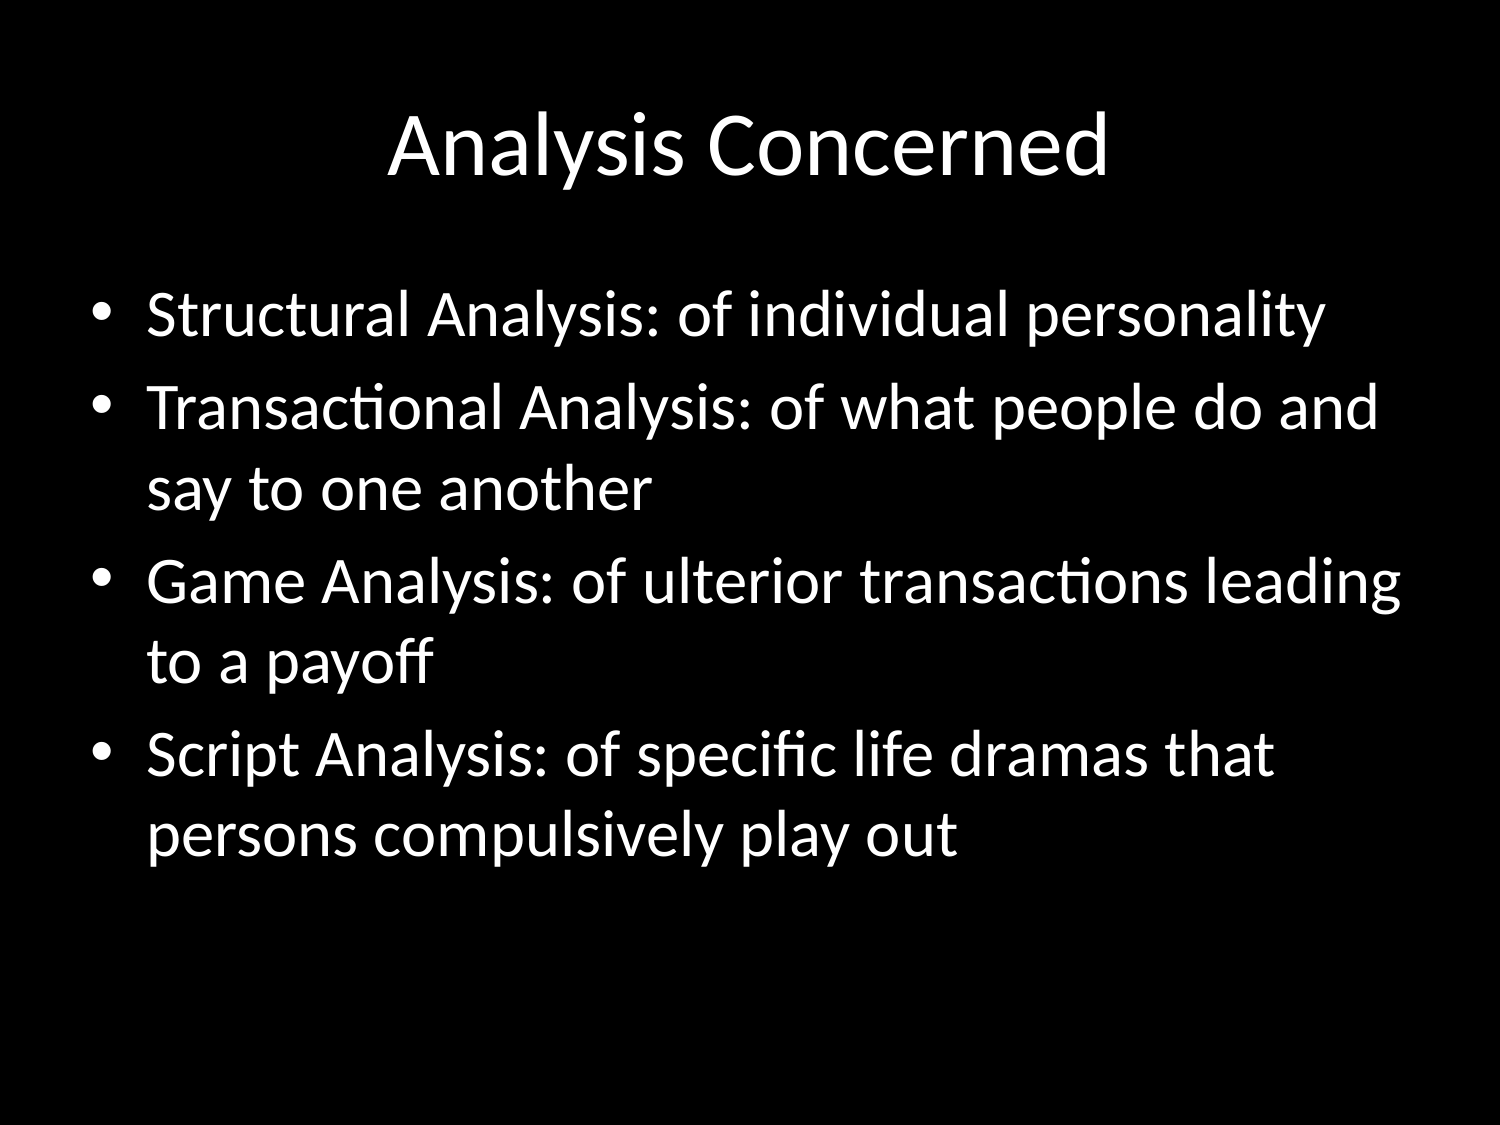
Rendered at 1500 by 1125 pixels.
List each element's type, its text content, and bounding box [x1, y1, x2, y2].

list Structural Analysis: of individual personality Transactional Analysis: of what people do and say to one another Game Analysis: of ulterior transactions leading to a payoff Script Analysis: of specific life dramas that persons compulsively play out [75, 262, 1425, 1005]
title Analysis Concerned [75, 45, 1425, 233]
